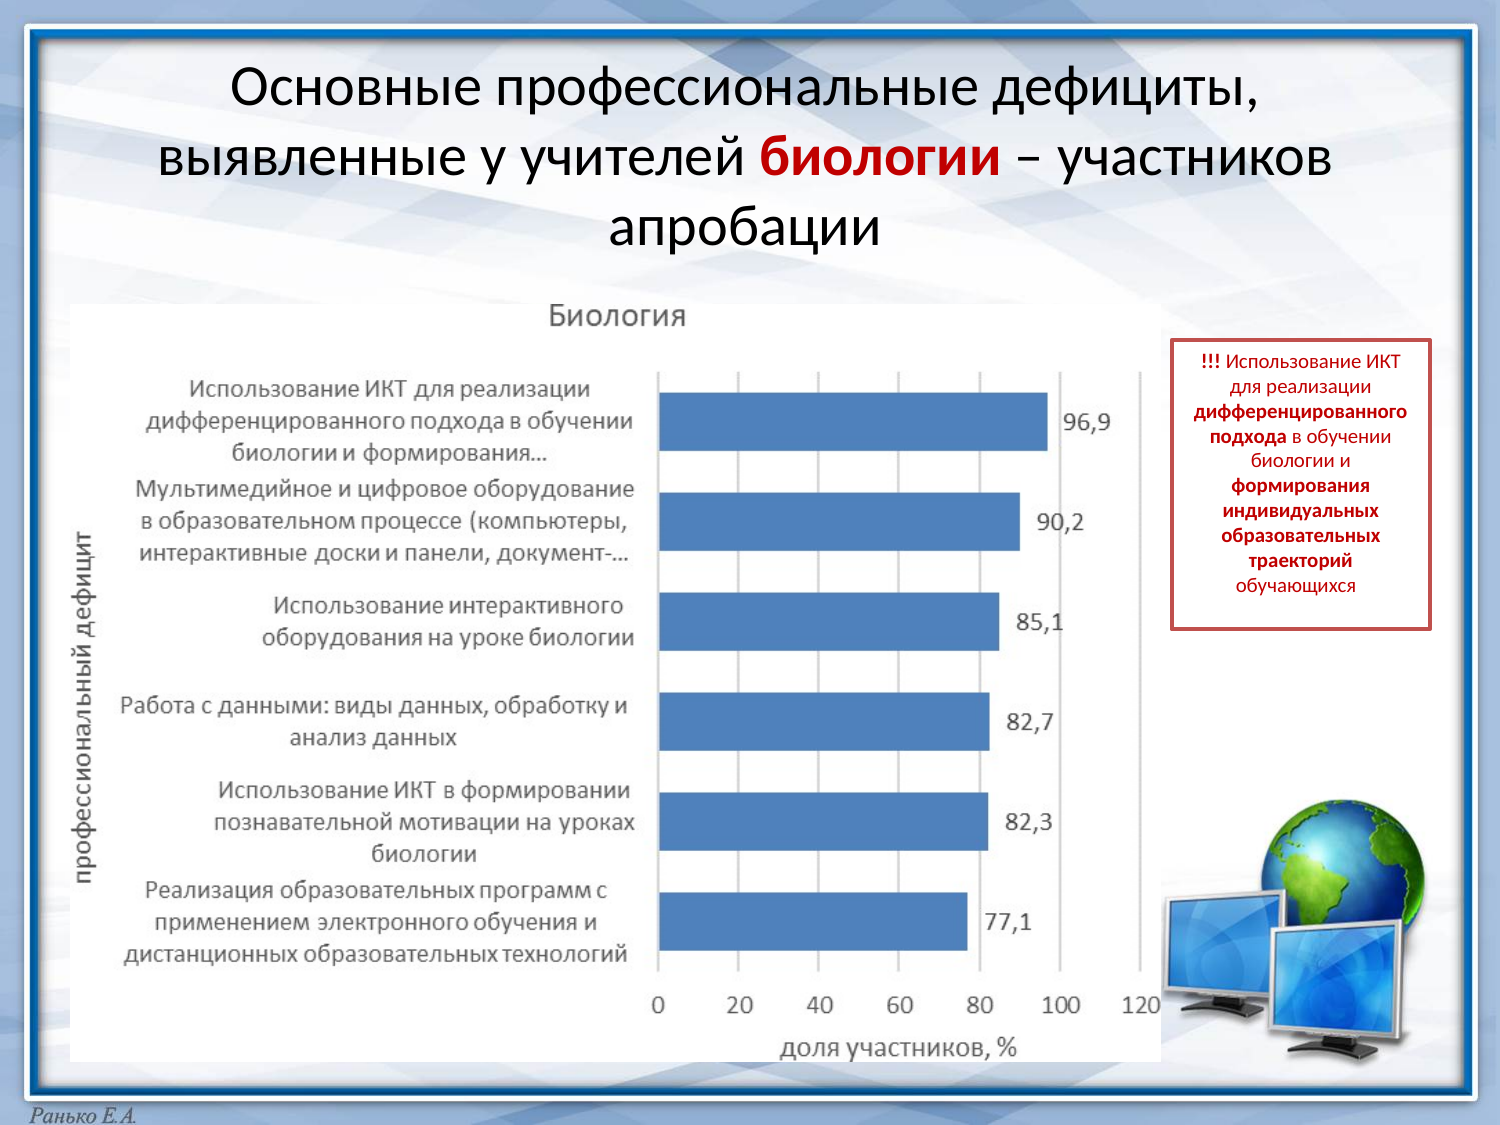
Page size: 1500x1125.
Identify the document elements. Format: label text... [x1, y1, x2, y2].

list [70, 304, 1161, 1062]
text_box !!! Использование ИКТ для реализации дифференцированного подхода в обучении биологии и формирования индивидуальных образовательных траекторий обучающихся [1170, 338, 1432, 631]
title Основные профессиональные дефициты, выявленные у учителей биологии – участников апробации [70, 58, 1421, 247]
picture [0, 0, 1500, 1125]
